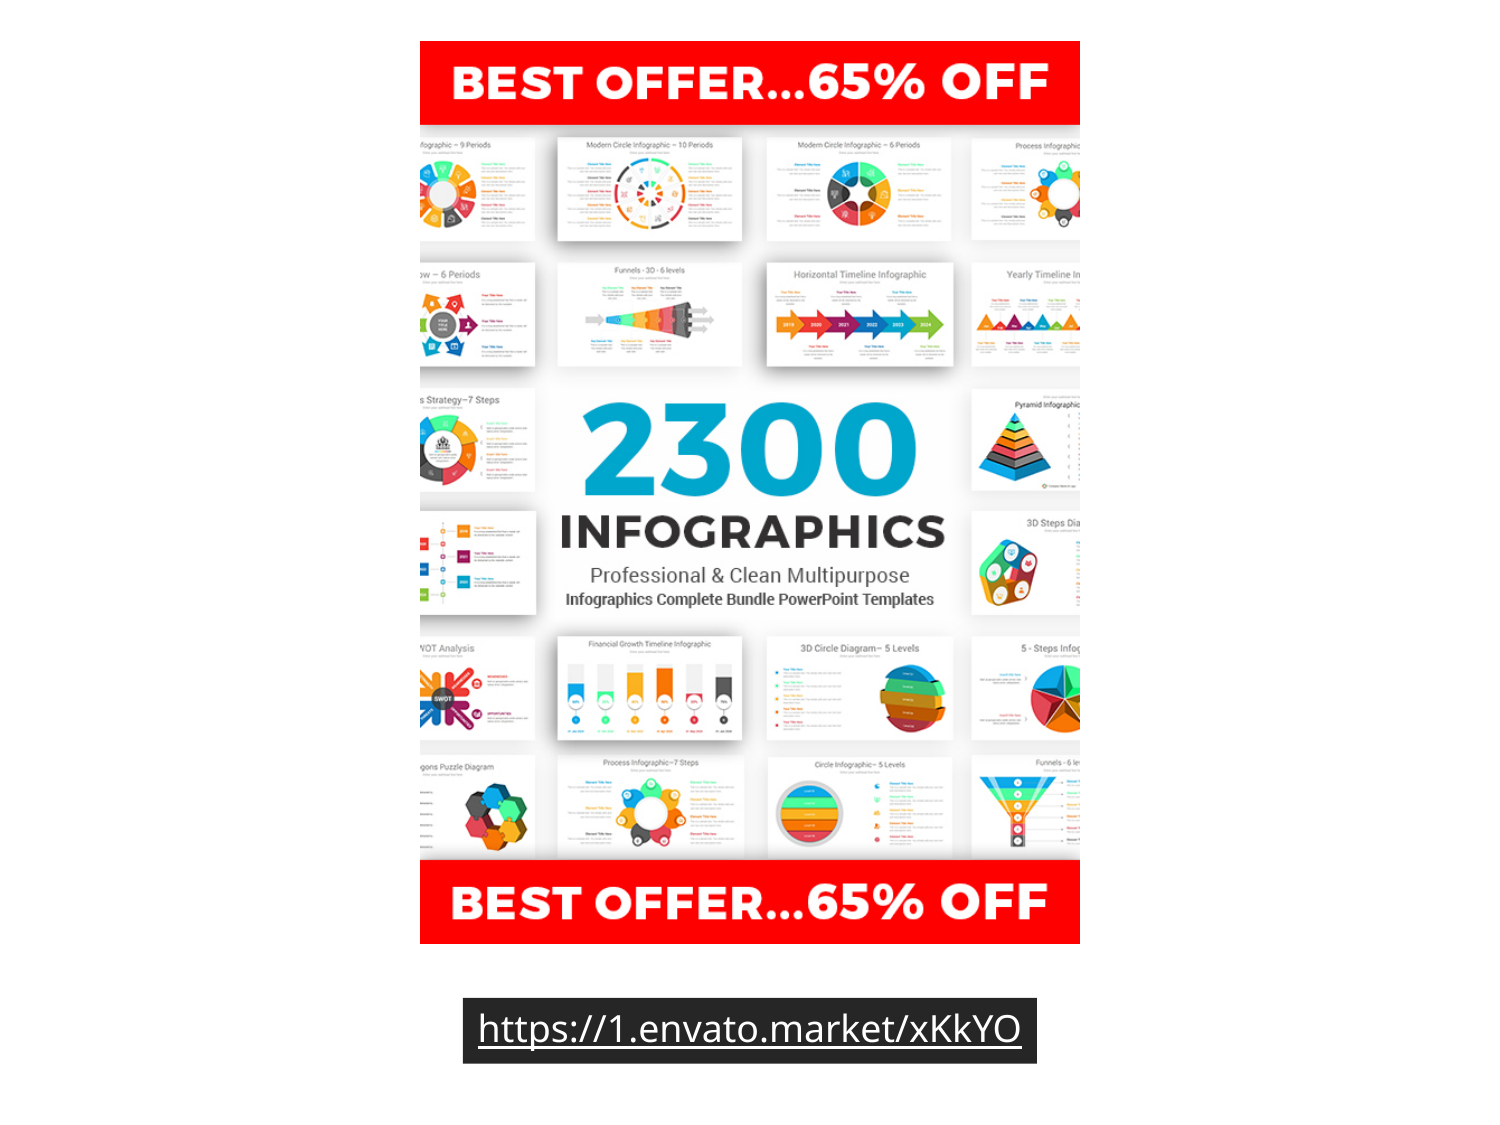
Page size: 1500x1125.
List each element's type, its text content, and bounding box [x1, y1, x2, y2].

picture [424, 170, 430, 177]
text_box https://1.envato.market/xKkYO [462, 997, 1037, 1064]
picture [420, 41, 1080, 944]
